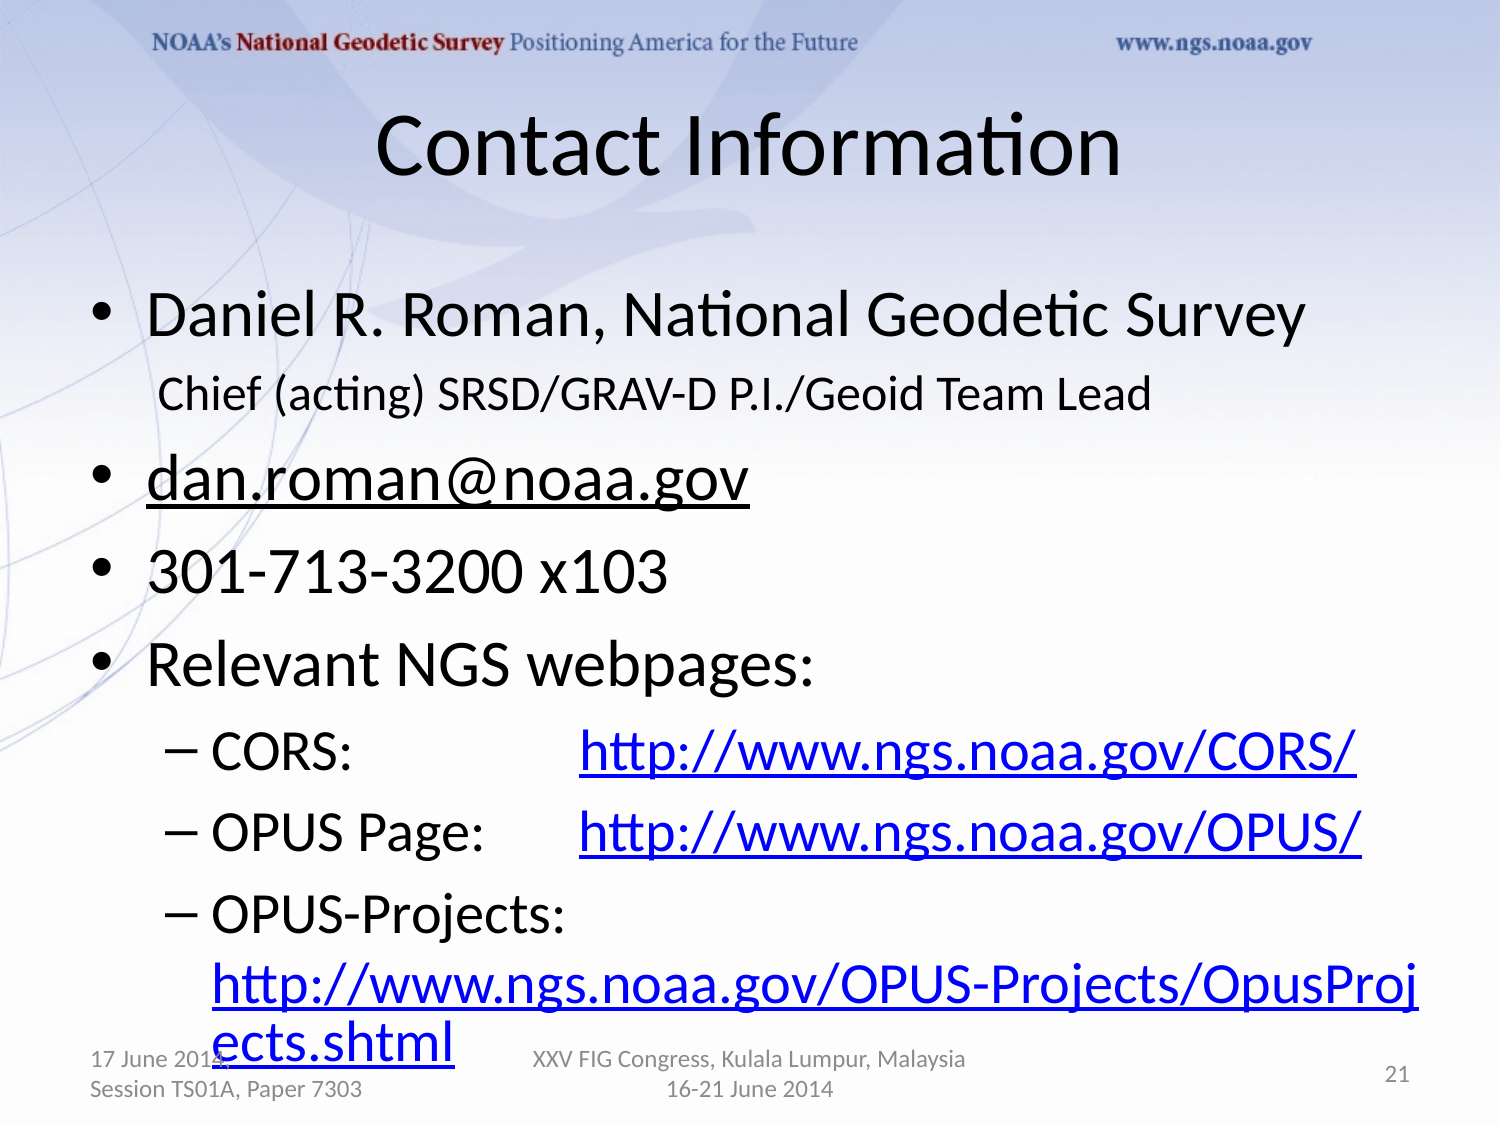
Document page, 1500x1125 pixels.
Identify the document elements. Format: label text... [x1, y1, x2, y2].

picture [0, 0, 1500, 1125]
list Daniel R. Roman, National Geodetic Survey Chief (acting) SRSD/GRAV-D P.I./Geoid Team Lead dan.roman@noaa.gov 301-713-3200 x103 Relevant NGS webpages: CORS: http://www.ngs.noaa.gov/CORS/ OPUS Page: http://www.ngs.noaa.gov/OPUS/ OPUS-Projects: http://www.ngs.noaa.gov/OPUS-Projects/OpusProjects.shtml [74, 262, 1463, 1051]
slide_number 21 [1074, 1042, 1425, 1103]
footer XXV FIG Congress, Kulala Lumpur, Malaysia 16-21 June 2014 [512, 1042, 988, 1103]
title Contact Information [74, 44, 1426, 233]
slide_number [75, 1042, 425, 1103]
